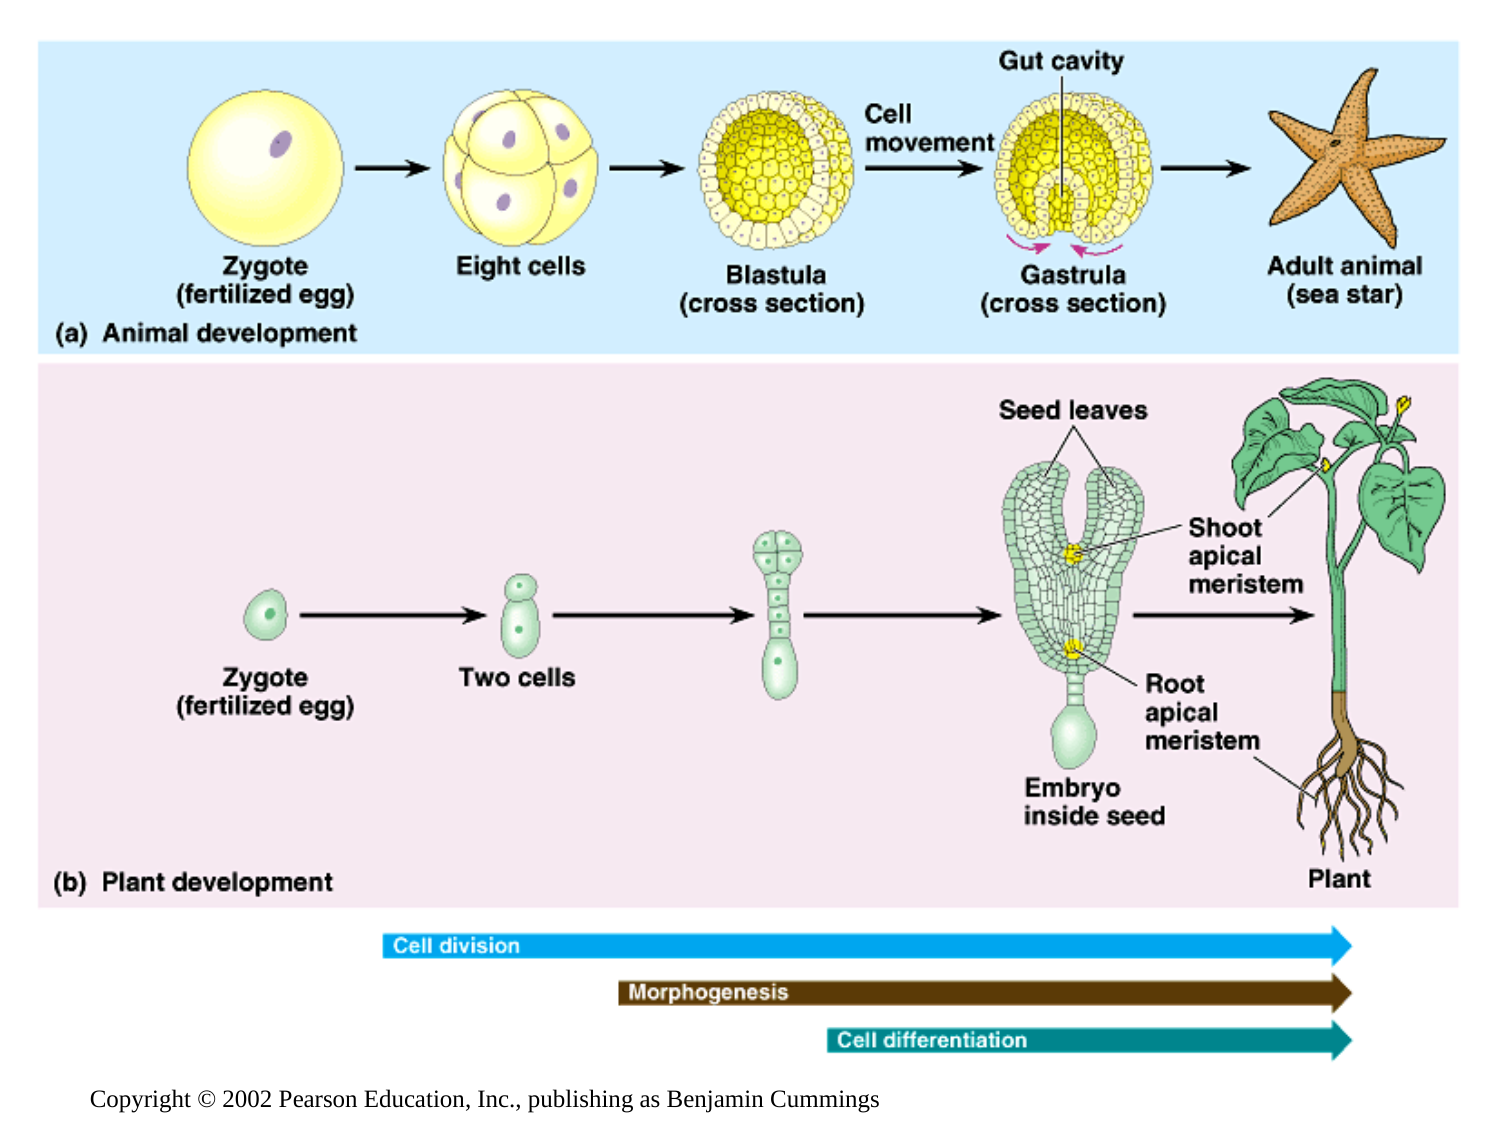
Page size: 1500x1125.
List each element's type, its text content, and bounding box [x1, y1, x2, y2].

text_box Copyright © 2002 Pearson Education, Inc., publishing as Benjamin Cummings [74, 1080, 1188, 1113]
picture [24, 24, 1476, 1073]
